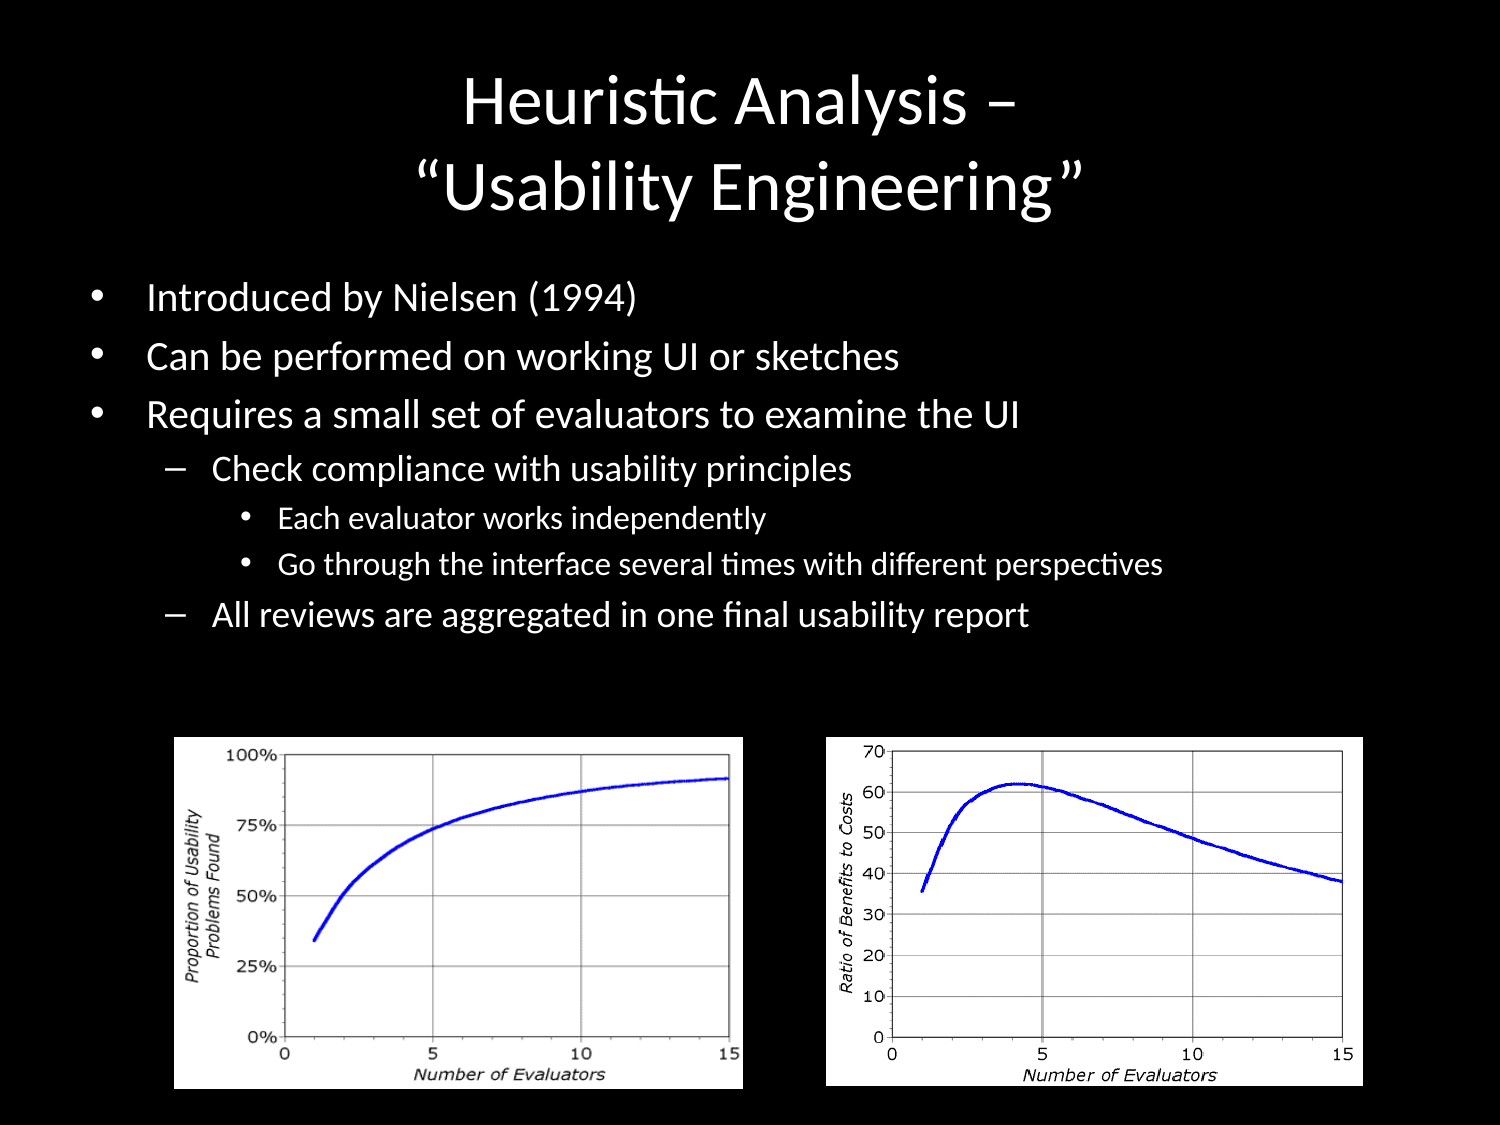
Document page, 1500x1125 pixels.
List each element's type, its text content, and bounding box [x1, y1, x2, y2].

picture [826, 737, 1363, 1087]
picture [174, 737, 743, 1089]
list Introduced by Nielsen (1994) Can be performed on working UI or sketches Requires a small set of evaluators to examine the UI Check compliance with usability principles Each evaluator works independently Go through the interface several times with different perspectives All reviews are aggregated in one final usability report [75, 262, 1425, 1005]
title Heuristic Analysis – “Usability Engineering” [75, 45, 1425, 233]
